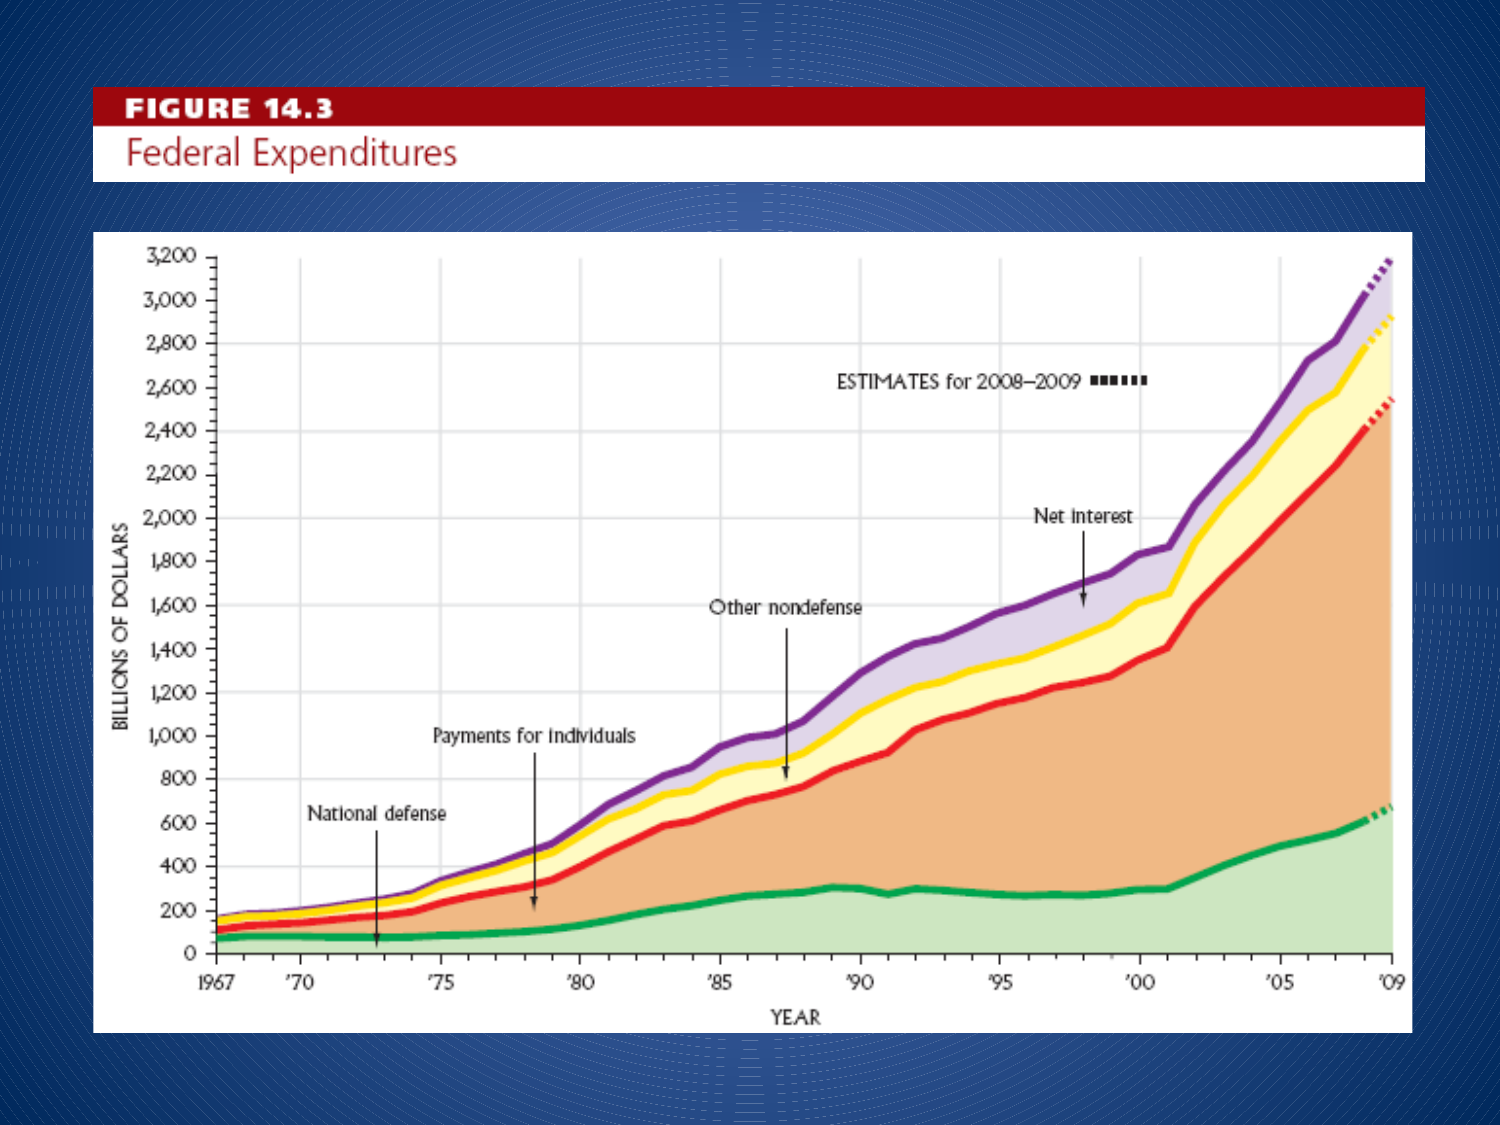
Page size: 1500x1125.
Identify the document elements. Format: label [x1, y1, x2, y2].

list [92, 86, 1426, 182]
picture [92, 232, 1413, 1034]
